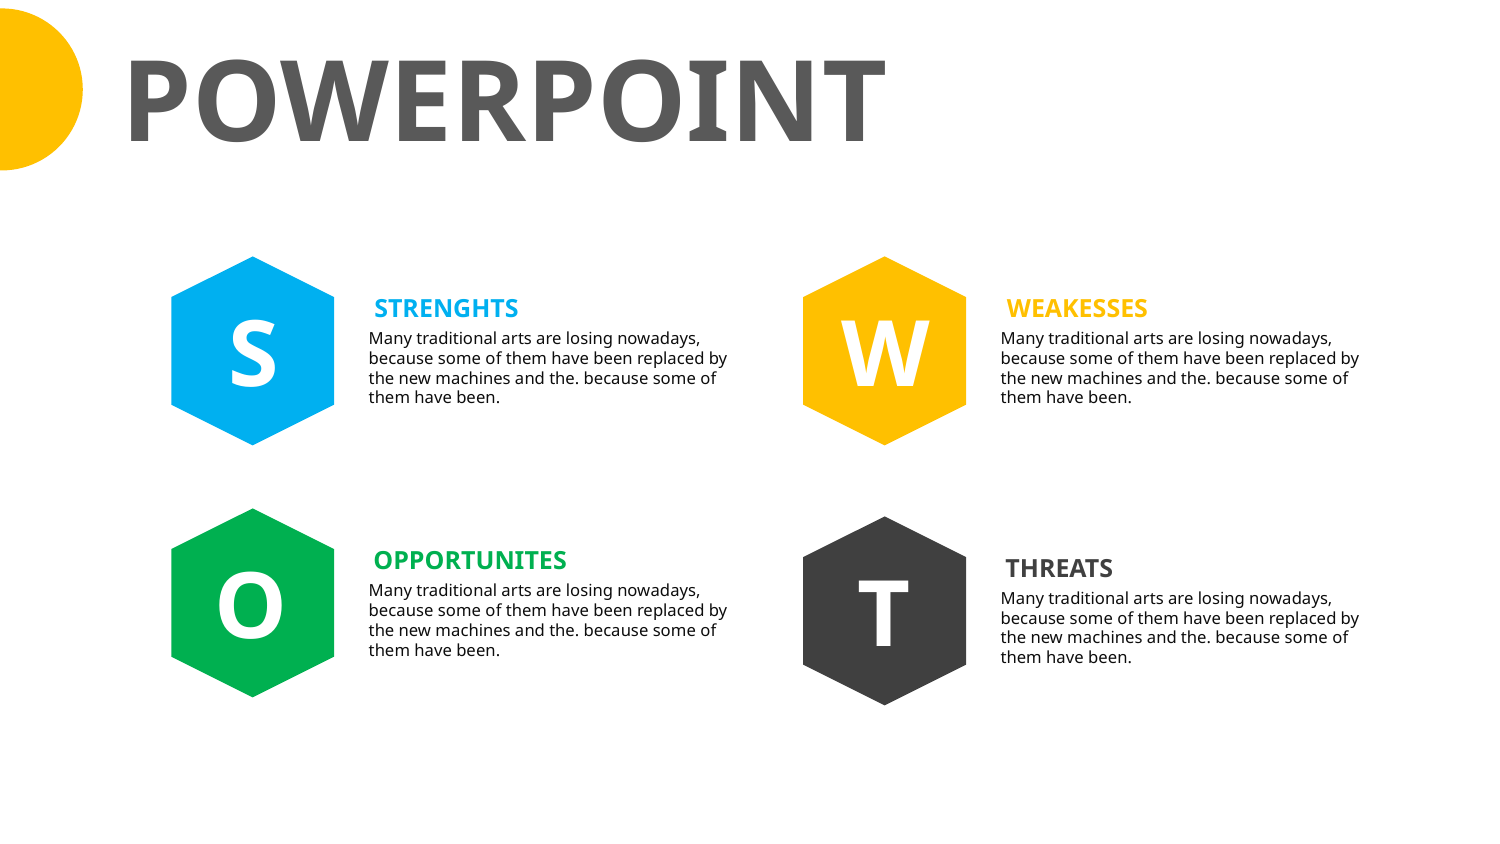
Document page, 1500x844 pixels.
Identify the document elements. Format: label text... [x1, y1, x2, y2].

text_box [170, 508, 763, 698]
text_box [0, 6, 85, 173]
text_box POWERPOINT [106, 21, 903, 171]
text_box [802, 256, 1394, 446]
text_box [170, 256, 763, 446]
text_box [802, 516, 1394, 706]
